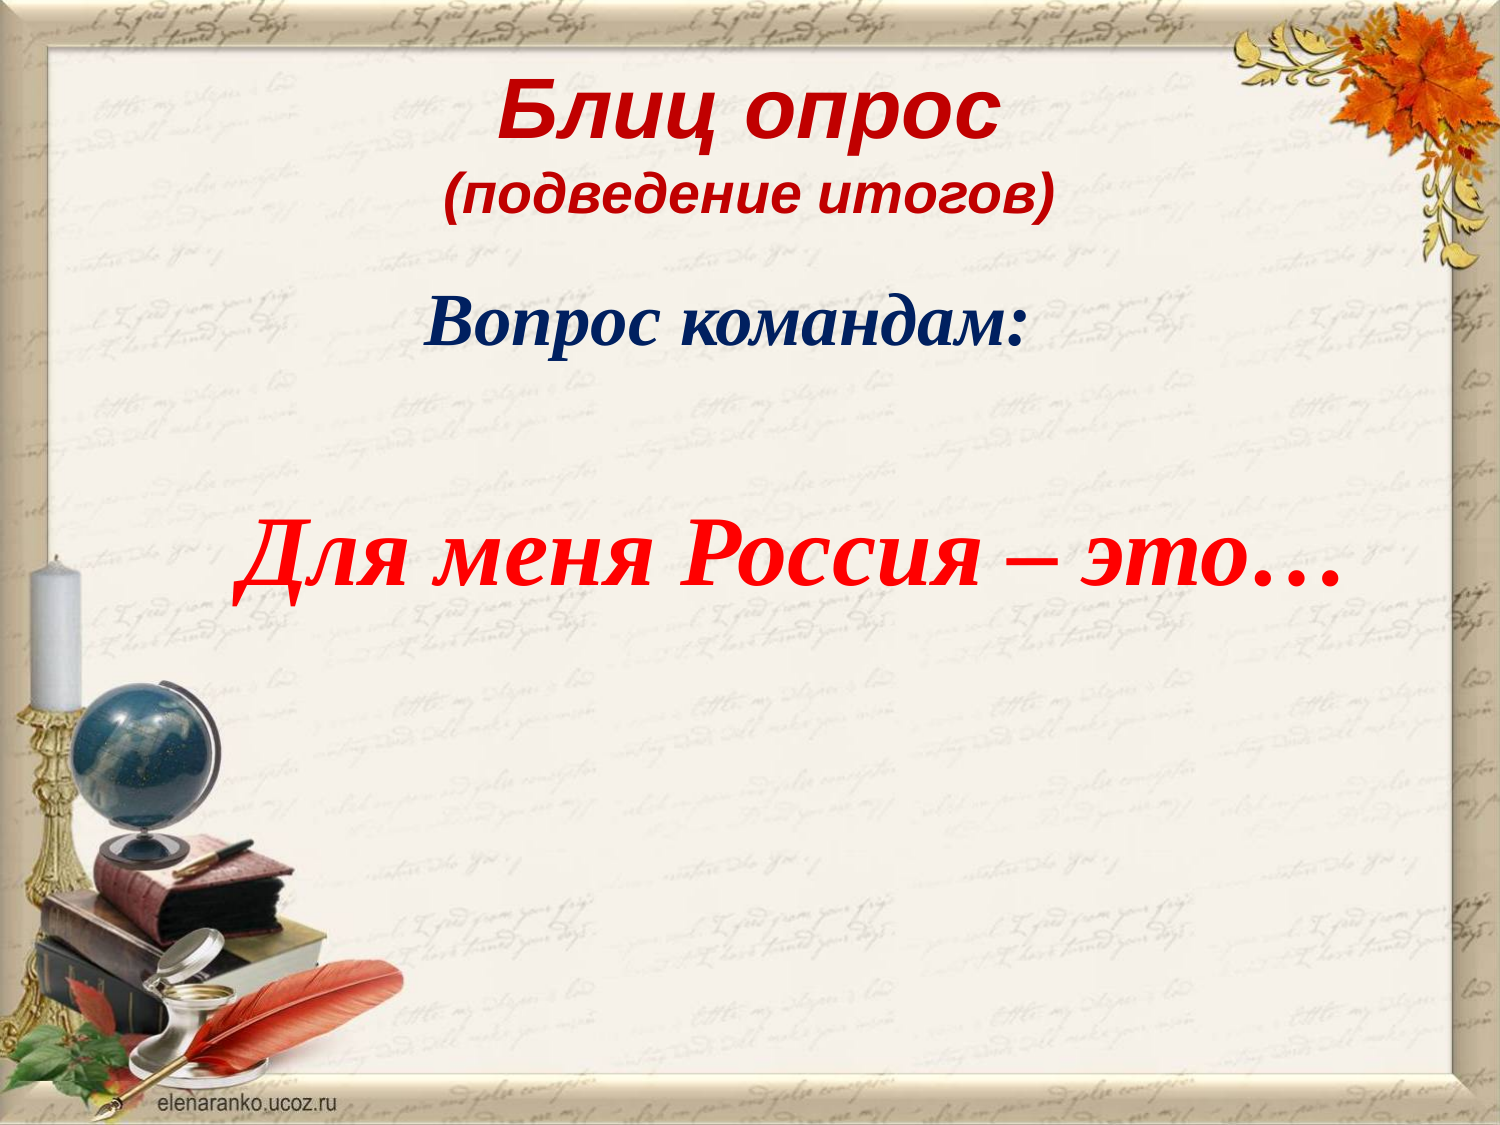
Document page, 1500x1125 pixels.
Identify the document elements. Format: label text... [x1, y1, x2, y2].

title Блиц опрос (подведение итогов) [75, 45, 1425, 233]
picture [0, 0, 1500, 1125]
list Вопрос командам: Для меня Россия – это… [75, 262, 1425, 1005]
